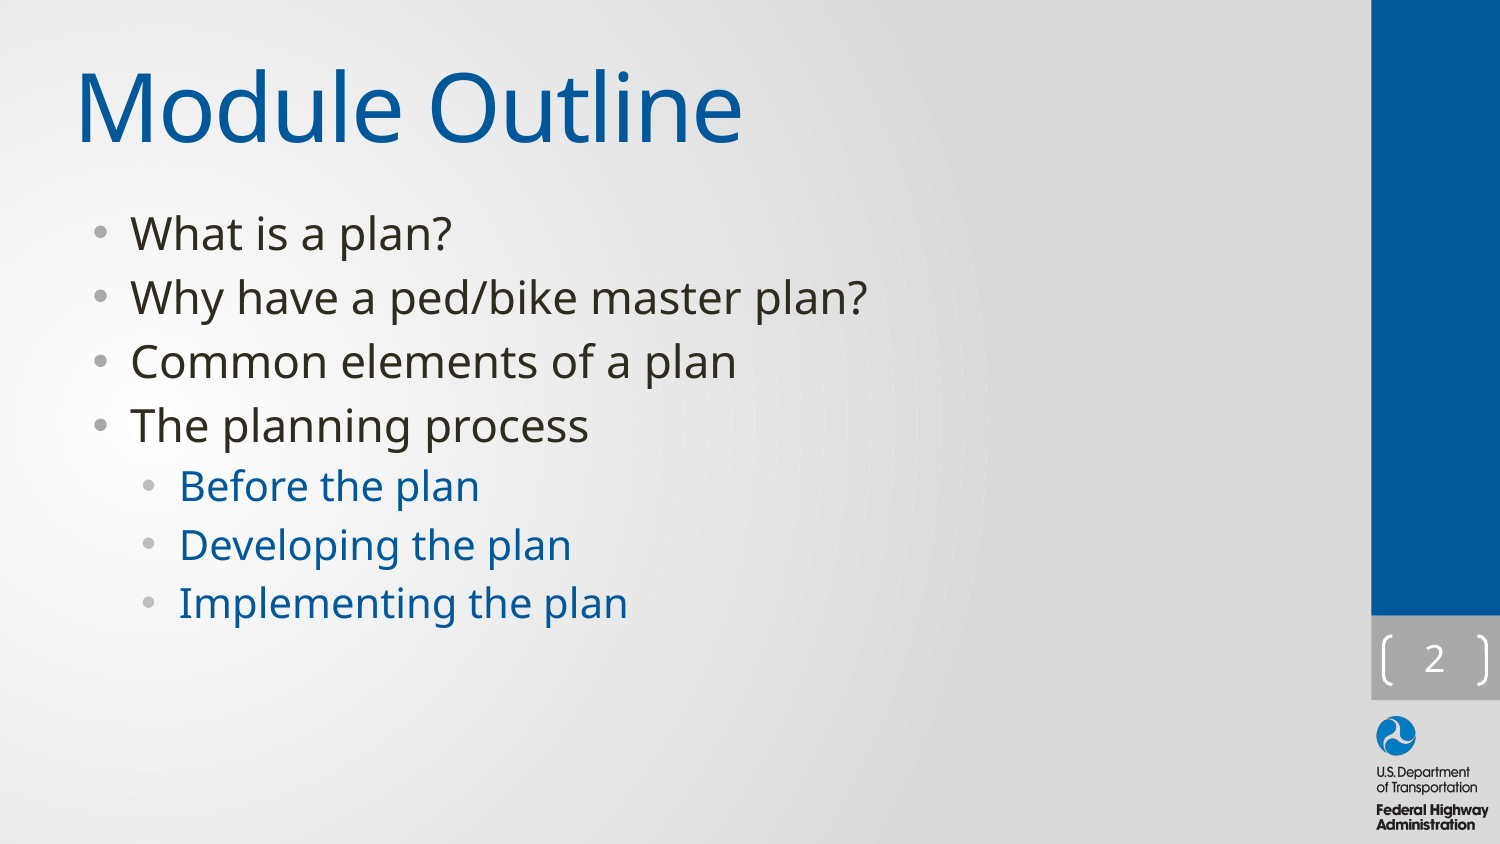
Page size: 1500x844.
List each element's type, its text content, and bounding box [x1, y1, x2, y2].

slide_number 2 [1381, 634, 1488, 687]
title Module Outline [58, 33, 1309, 175]
list What is a plan? Why have a ped/bike master plan? Common elements of a plan The planning process Before the plan Developing the plan Implementing the plan [58, 196, 1309, 788]
